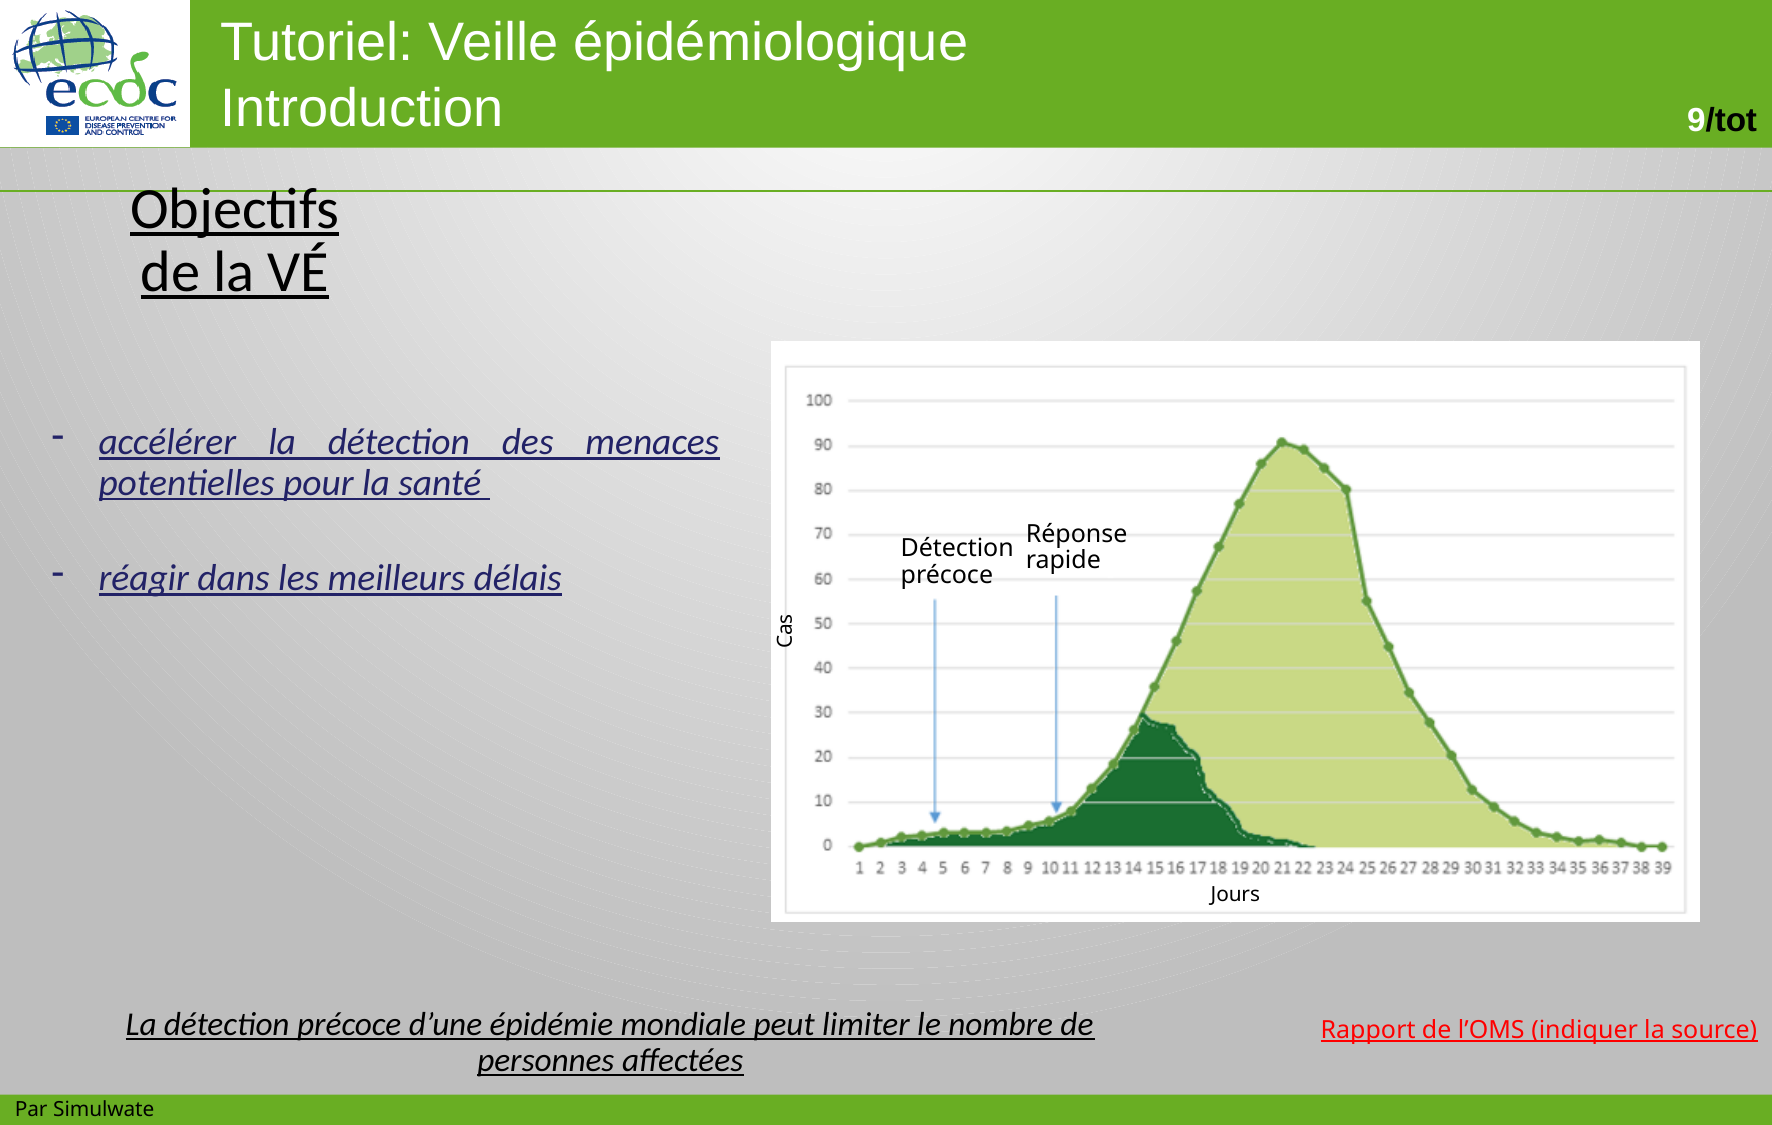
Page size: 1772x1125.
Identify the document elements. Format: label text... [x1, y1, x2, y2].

picture [770, 341, 1701, 922]
text_box Rapport de l’OMS (indiquer la source) [1269, 1009, 1772, 1052]
text_box accélérer la détection des menaces potentielles pour la santé réagir dans les meilleurs délais [36, 414, 735, 607]
picture [0, 0, 190, 147]
text_box La détection précoce d’une épidémie mondiale peut limiter le nombre de personnes affectées [42, 999, 1179, 1087]
text_box Objectifs de la VÉ [83, 170, 387, 312]
